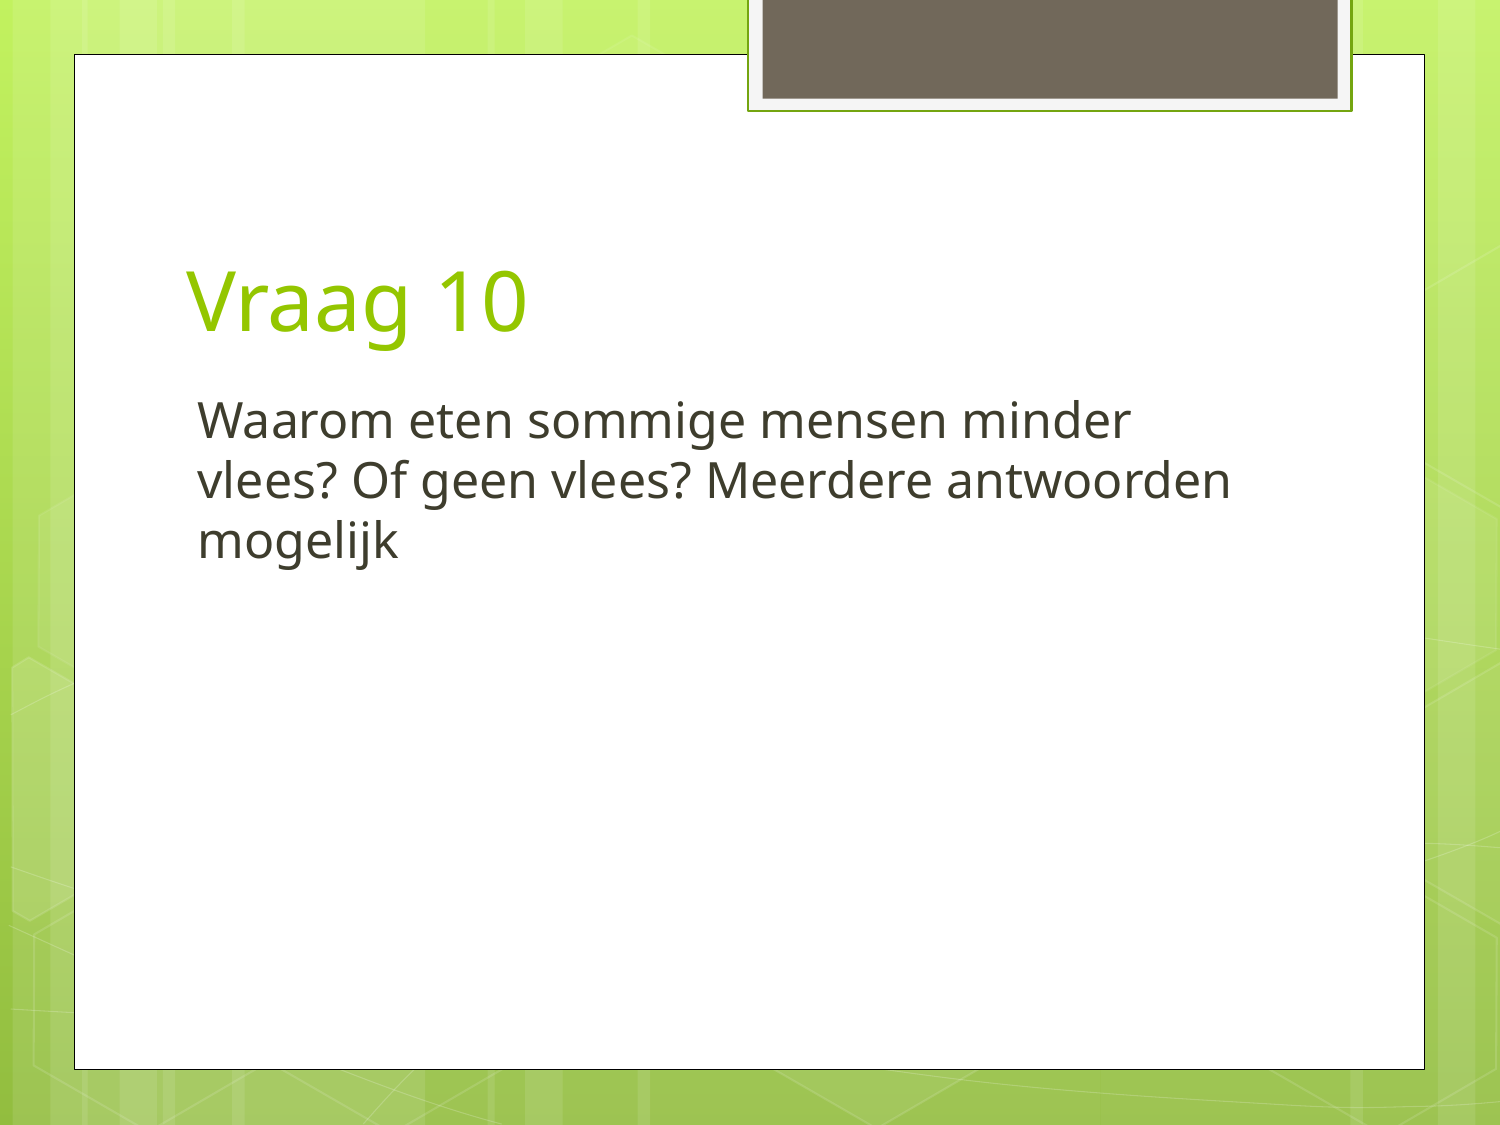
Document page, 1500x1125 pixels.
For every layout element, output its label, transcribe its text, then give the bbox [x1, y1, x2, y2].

title Vraag 10 [171, 168, 1324, 357]
list Waarom eten sommige mensen minder vlees? Of geen vlees? Meerdere antwoorden mogelijk [171, 381, 1283, 957]
